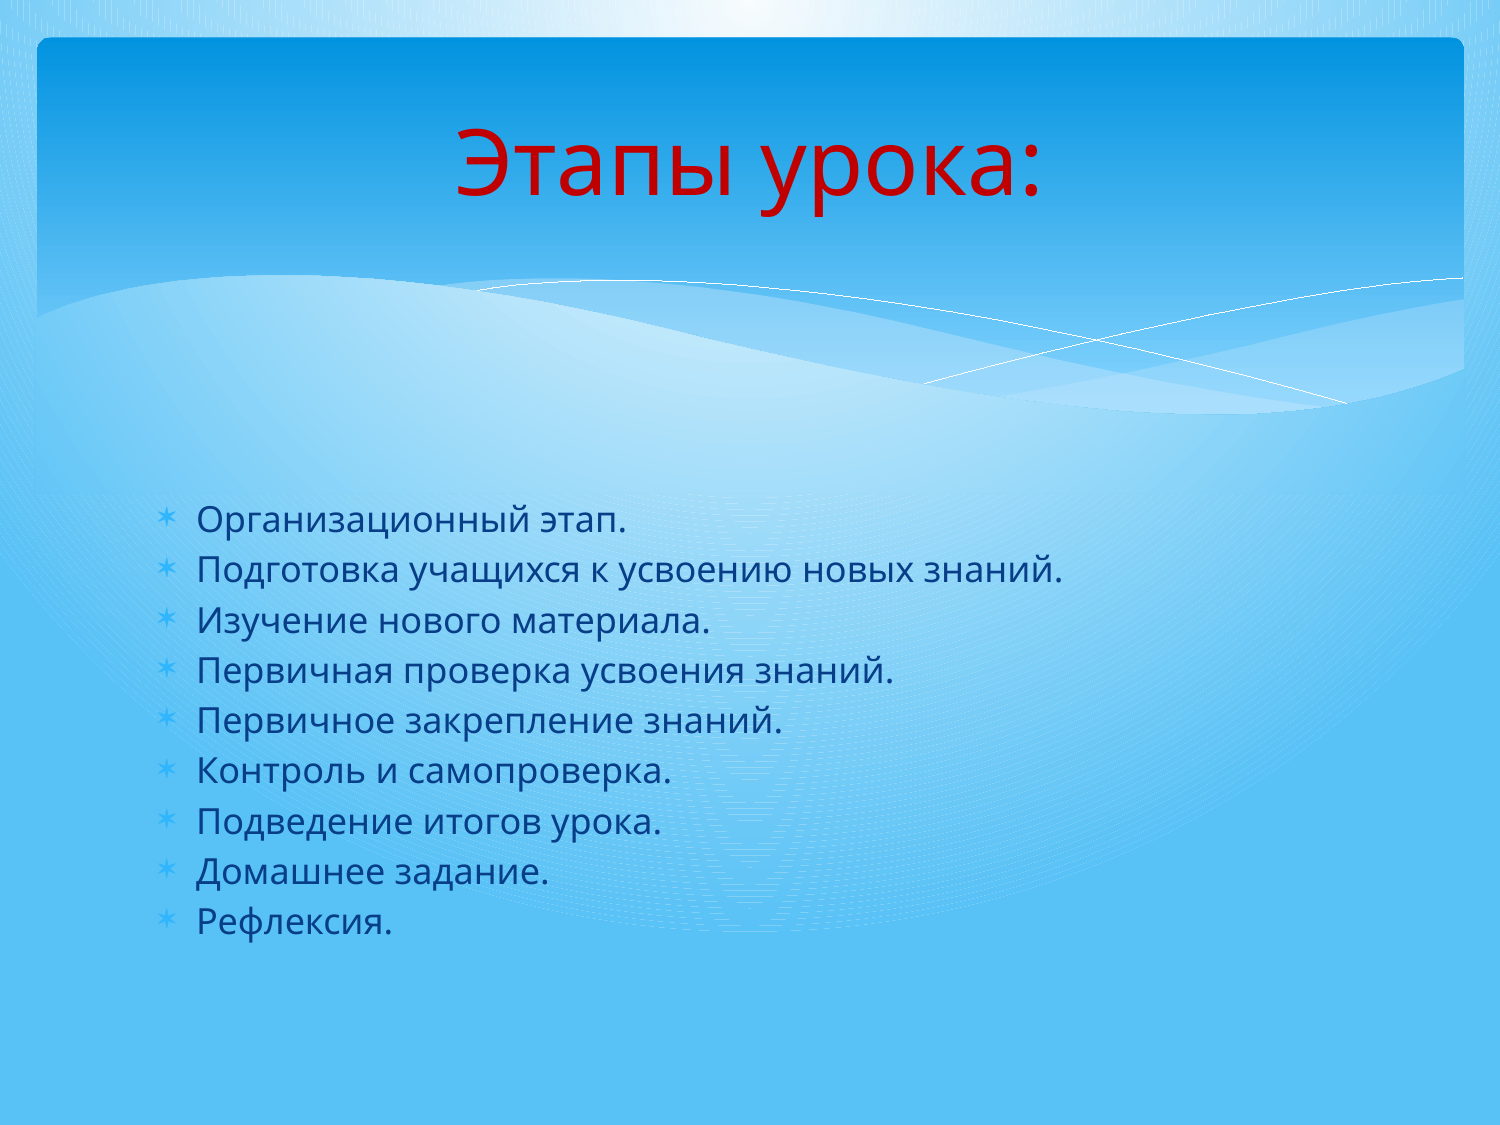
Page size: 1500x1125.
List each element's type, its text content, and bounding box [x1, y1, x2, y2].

list Организационный этап. Подготовка учащихся к усвоению новых знаний. Изучение нового материала. Первичная проверка усвоения знаний. Первичное закрепление знаний. Контроль и самопроверка. Подведение итогов урока. Домашнее задание. Рефлексия. [143, 438, 1359, 1005]
title Этапы урока: [75, 55, 1425, 261]
